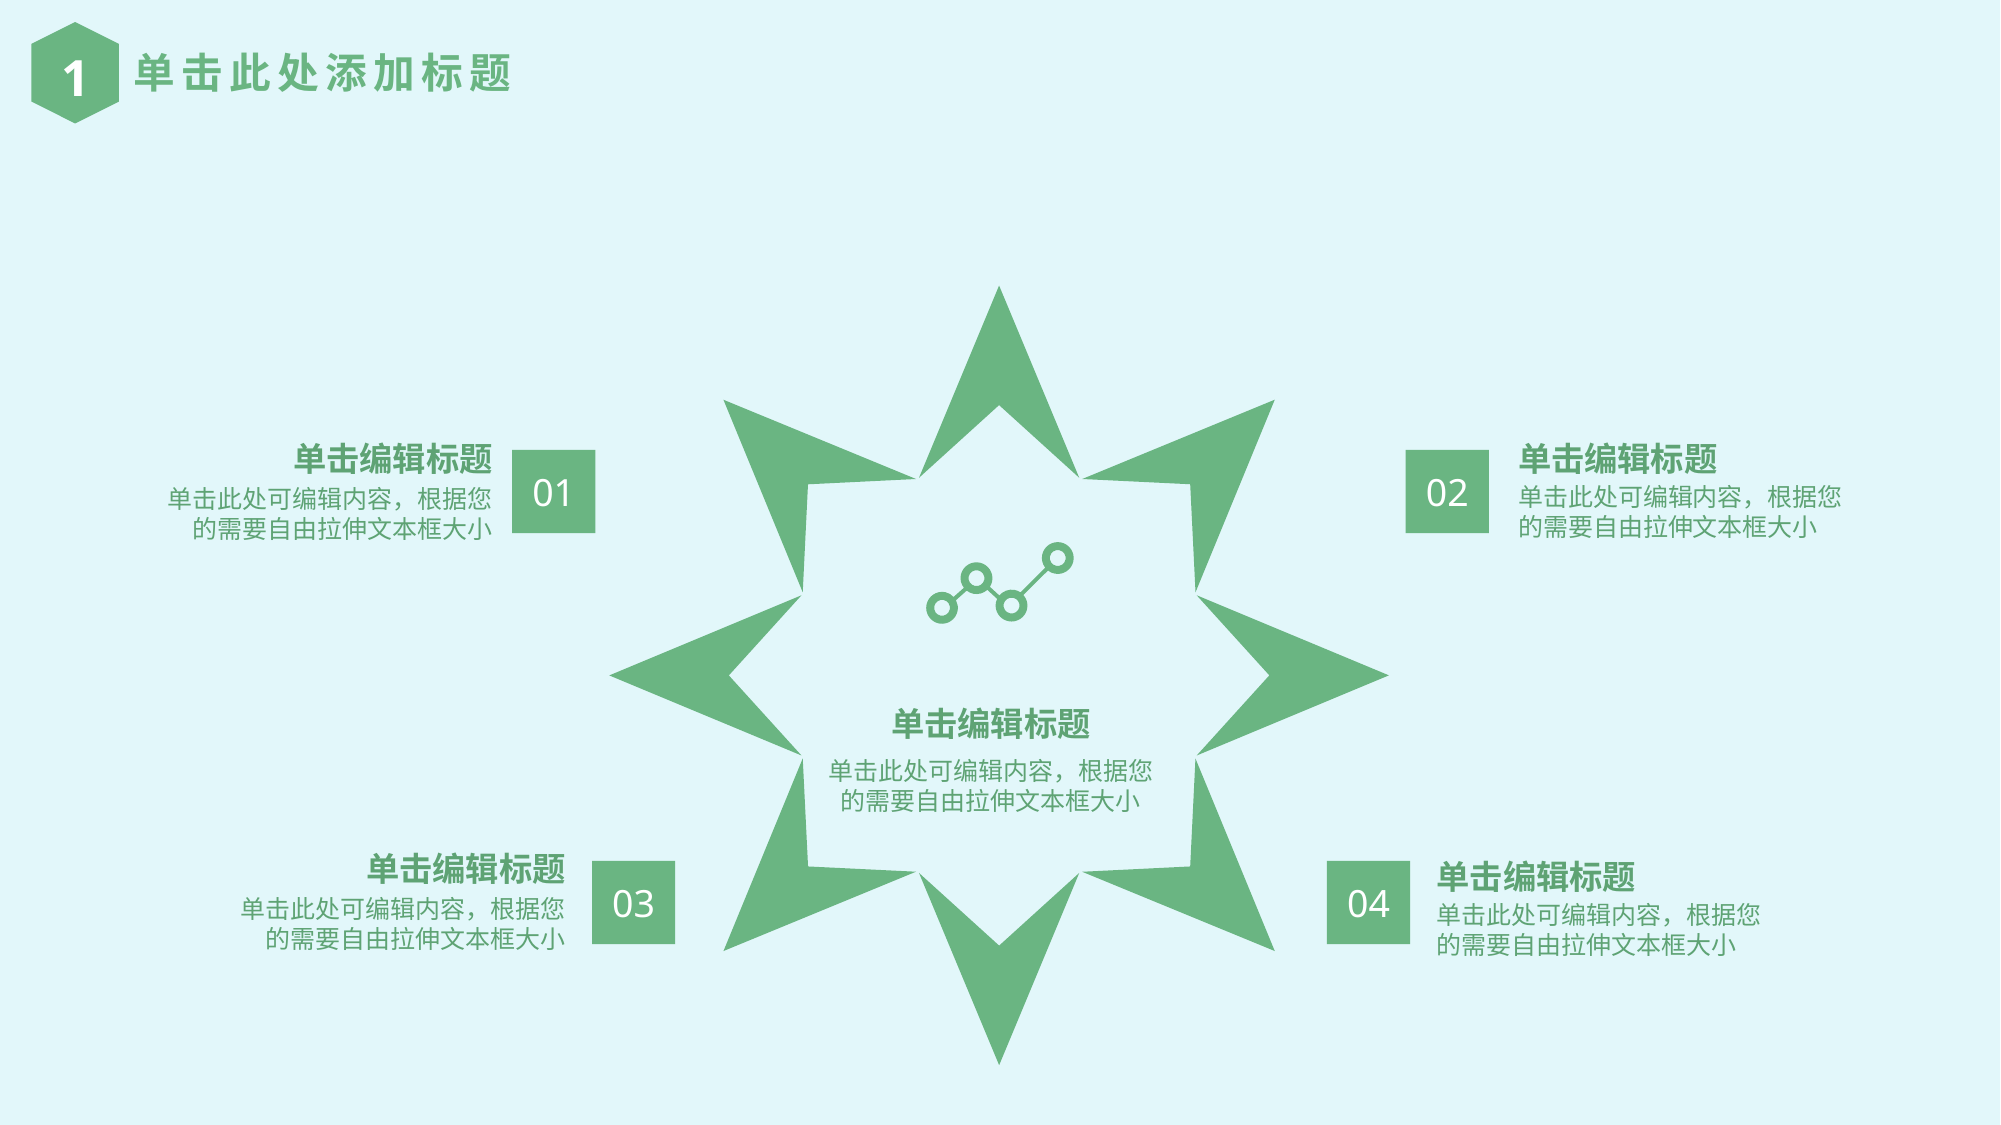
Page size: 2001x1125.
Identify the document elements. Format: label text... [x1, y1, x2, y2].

text_box [926, 542, 1074, 624]
text_box 单击编辑标题 [799, 703, 1183, 744]
text_box [721, 397, 917, 593]
text_box 单击编辑标题 [1436, 856, 1821, 897]
text_box 单击编辑标题 [109, 438, 493, 479]
text_box [918, 872, 1081, 1068]
text_box [1081, 758, 1277, 953]
text_box 单击此处可编辑内容，根据您的需要自由拉伸文本框大小 [825, 755, 1157, 816]
text_box 单击此处添加标题 [118, 39, 570, 105]
text_box [30, 20, 118, 111]
text_box [53, 114, 97, 125]
text_box 单击此处可编辑内容，根据您的需要自由拉伸文本框大小 [1518, 481, 1850, 542]
text_box 1 [46, 39, 104, 114]
text_box 单击编辑标题 [182, 847, 566, 888]
text_box 单击此处可编辑内容，根据您的需要自由拉伸文本框大小 [1436, 899, 1768, 960]
text_box 单击编辑标题 [1518, 437, 1902, 478]
text_box [918, 282, 1081, 479]
text_box [1081, 397, 1277, 593]
text_box 03 [592, 860, 676, 945]
text_box 单击此处可编辑内容，根据您的需要自由拉伸文本框大小 [234, 893, 566, 954]
text_box 单击此处可编辑内容，根据您的需要自由拉伸文本框大小 [161, 484, 493, 544]
text_box 01 [512, 449, 596, 534]
text_box [606, 594, 803, 757]
text_box [1195, 594, 1392, 757]
text_box 04 [1326, 860, 1411, 945]
text_box 02 [1405, 449, 1489, 534]
text_box [721, 758, 917, 953]
